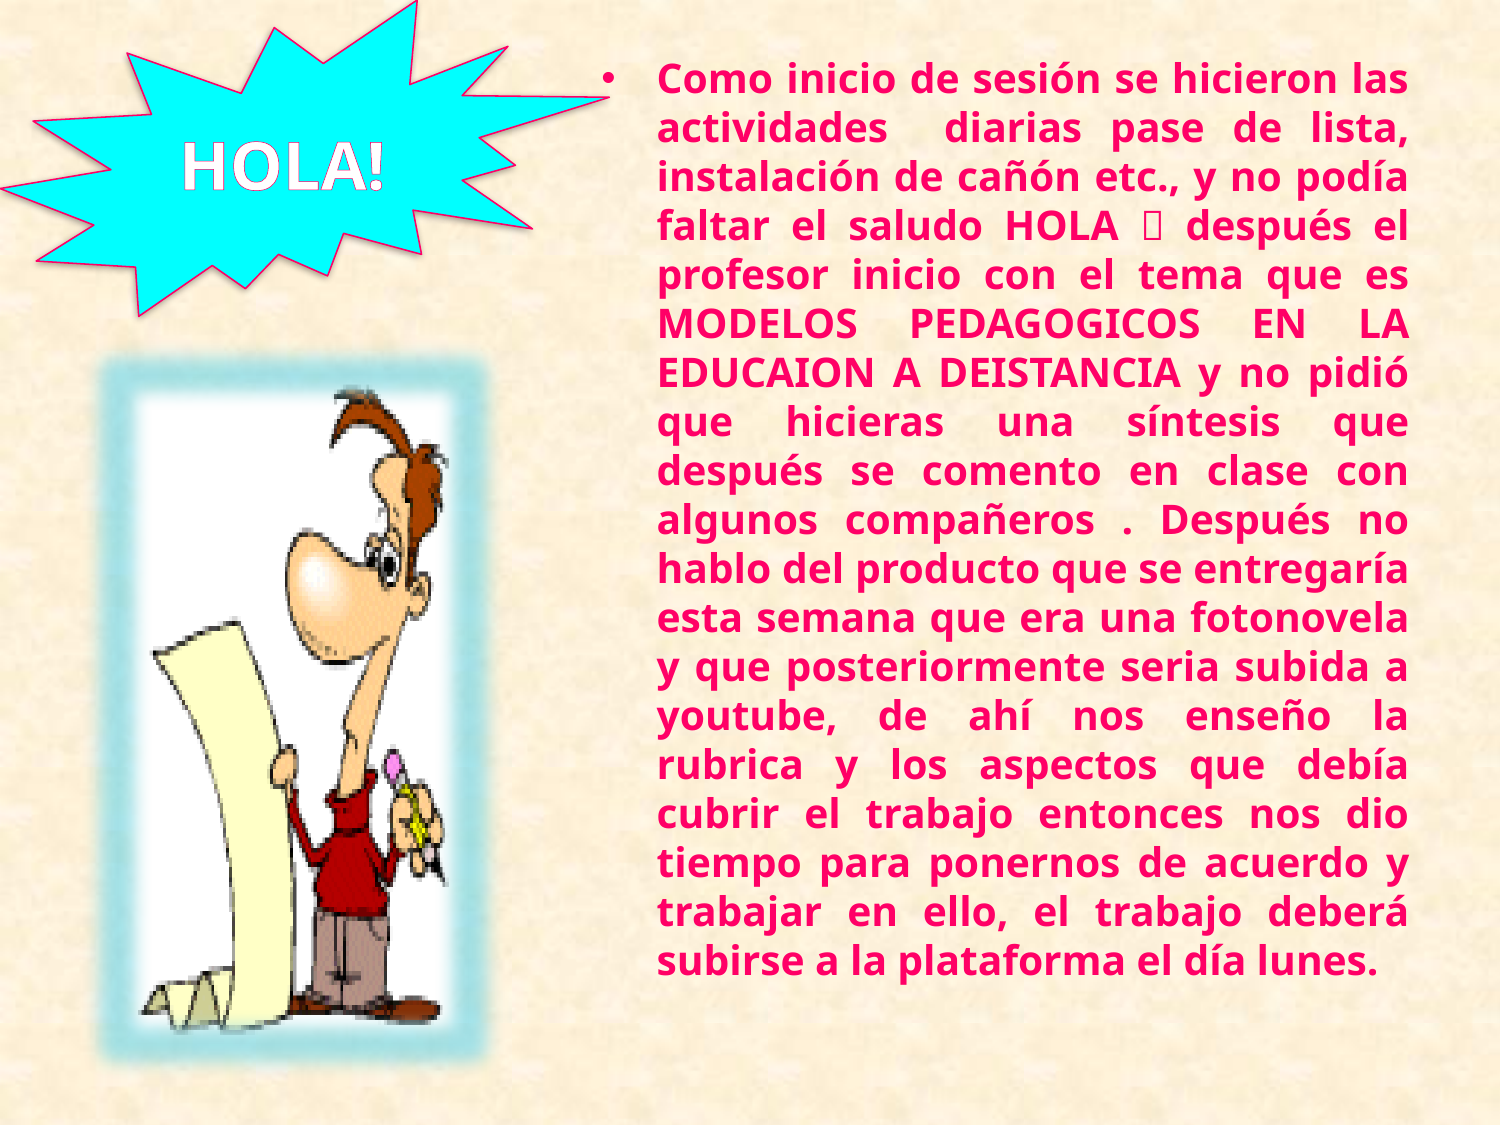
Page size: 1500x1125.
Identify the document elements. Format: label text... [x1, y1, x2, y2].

text_box HOLA! [0, 0, 611, 318]
picture [0, 0, 1500, 1125]
picture [0, 0, 414, 187]
list Como inicio de sesión se hicieron las actividades diarias pase de lista, instalación de cañón etc., y no podía faltar el saludo HOLA  después el profesor inicio con el tema que es MODELOS PEDAGOGICOS EN LA EDUCAION A DEISTANCIA y no pidió que hicieras una síntesis que después se comento en clase con algunos compañeros . Después no hablo del producto que se entregaría esta semana que era una fotonovela y que posteriormente seria subida a youtube, de ahí nos enseño la rubrica y los aspectos que debía cubrir el trabajo entonces nos dio tiempo para ponernos de acuerdo y trabajar en ello, el trabajo deberá subirse a la plataforma el día lunes. [586, 44, 1425, 1005]
